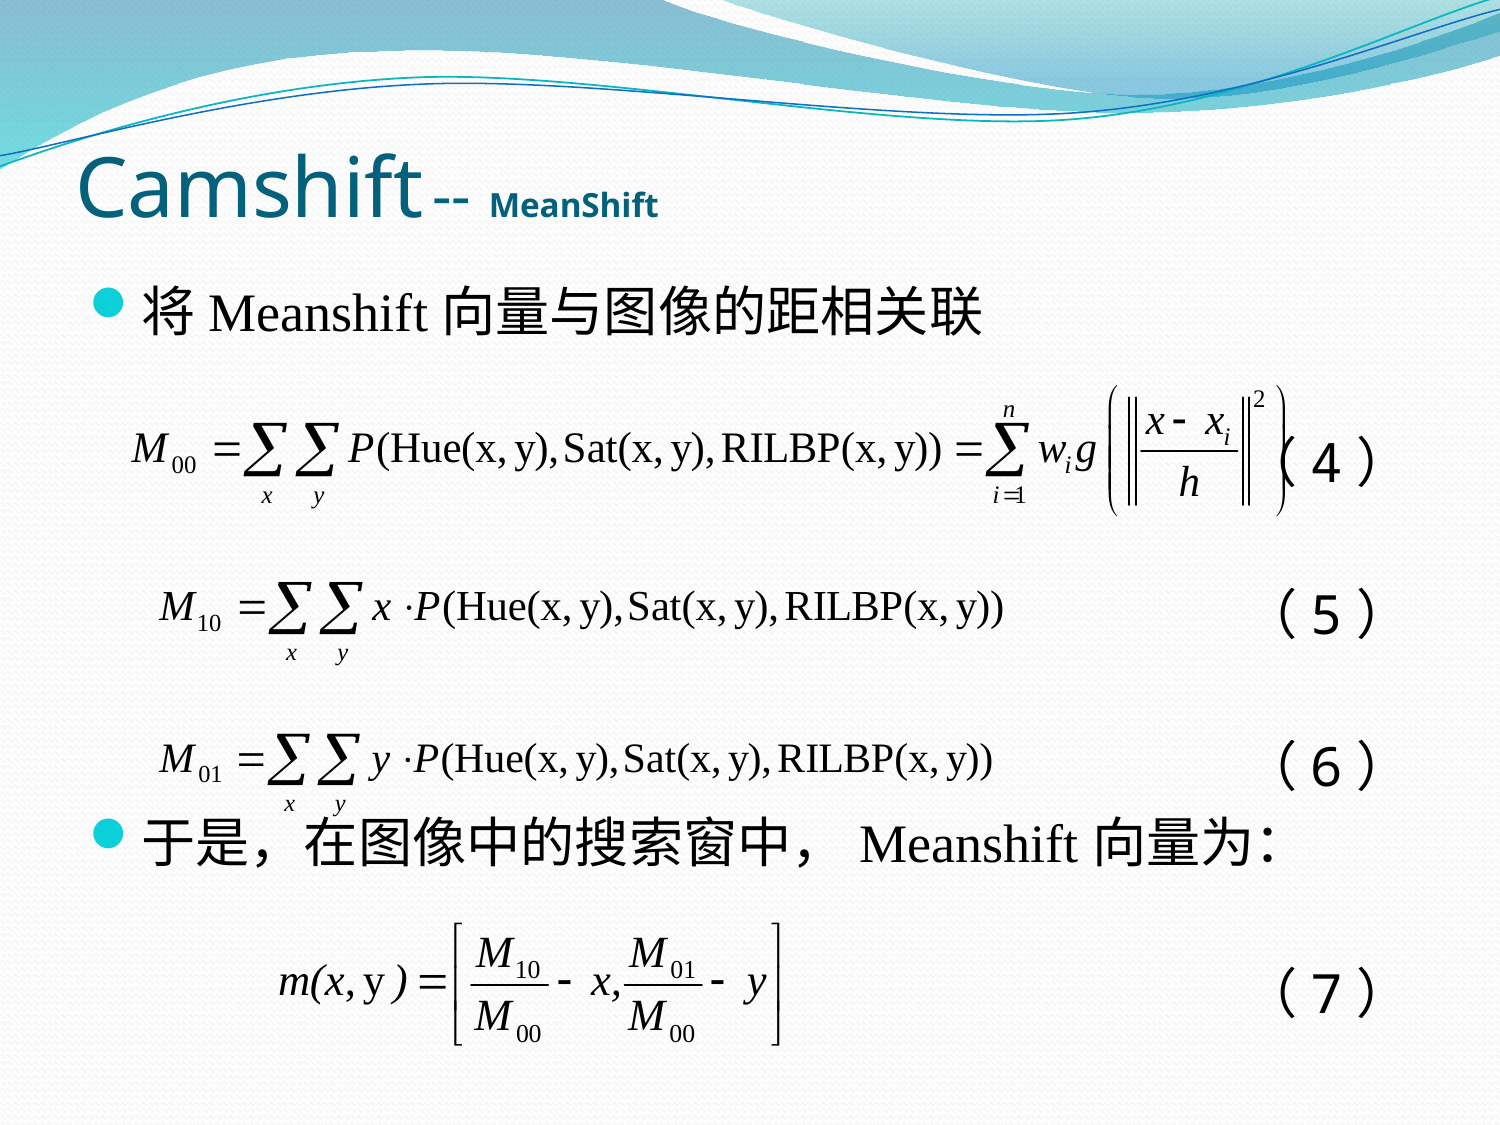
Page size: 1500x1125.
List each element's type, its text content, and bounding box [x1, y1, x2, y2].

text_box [152, 726, 1003, 825]
text_box Camshift -- MeanShift [74, 115, 1425, 235]
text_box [124, 374, 1300, 528]
list 将Meanshift向量与图像的距相关联 （4） （5） （6） 于是，在图像中的搜索窗中，Meanshift向量为： （7） [75, 269, 1425, 1090]
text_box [152, 573, 1013, 674]
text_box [271, 913, 795, 1056]
